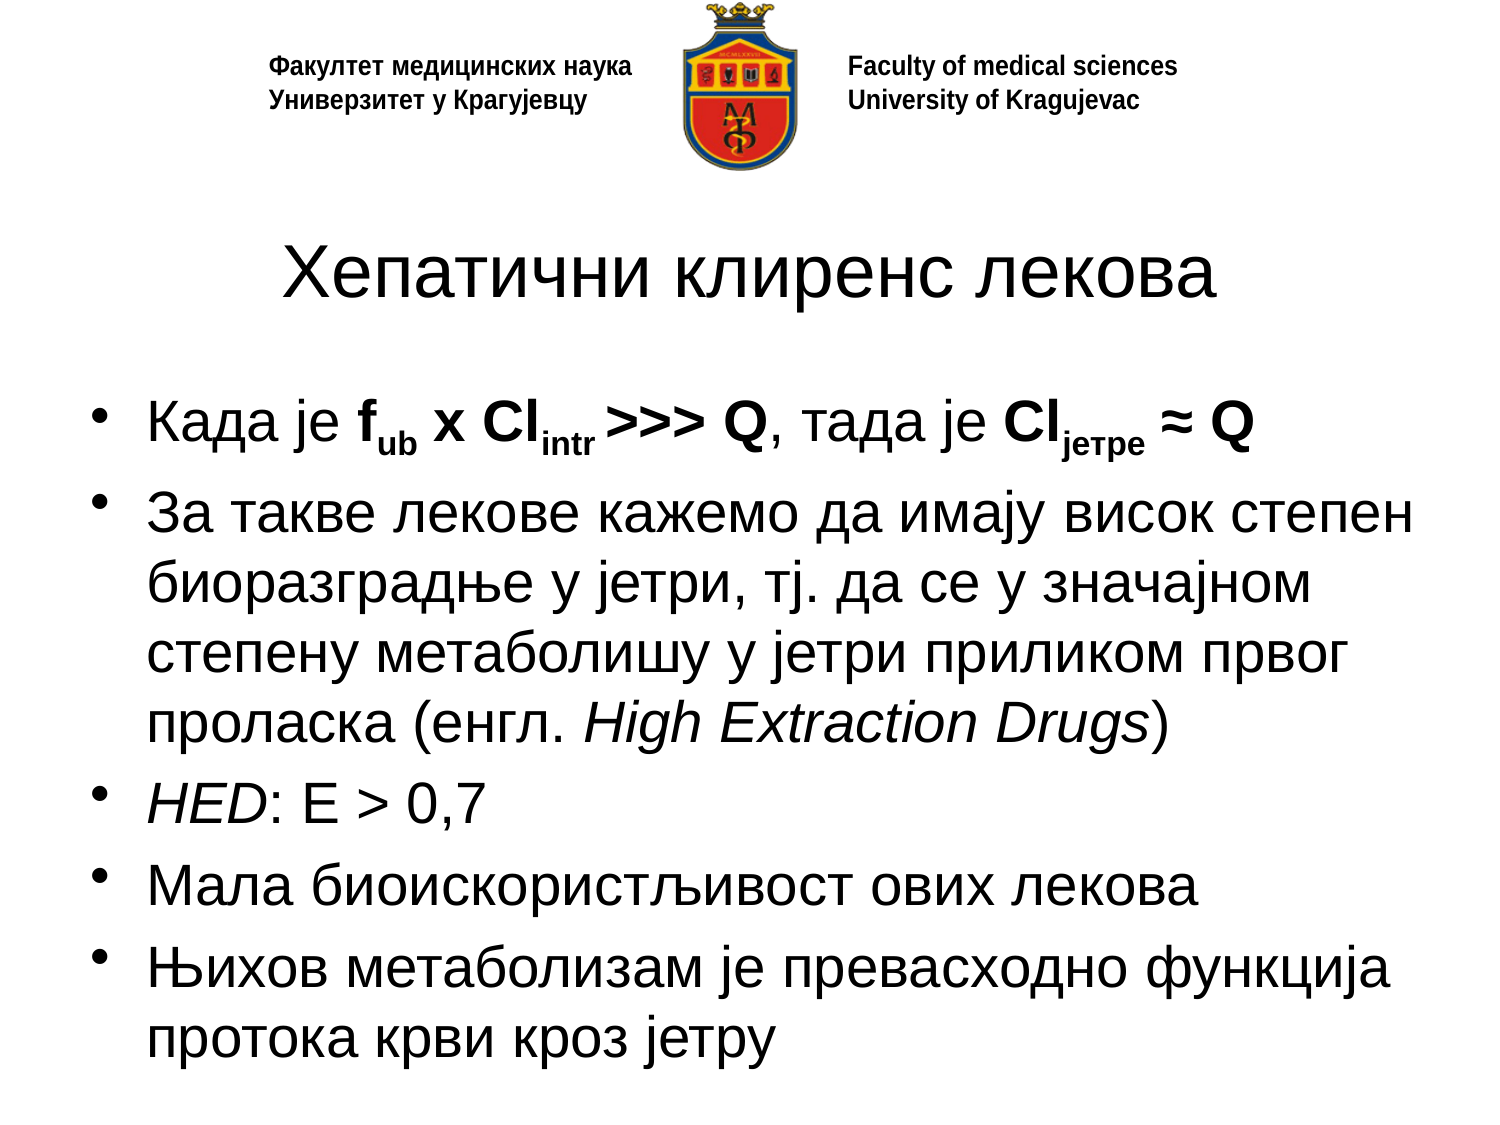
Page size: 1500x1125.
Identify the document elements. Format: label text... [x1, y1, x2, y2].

title Хепатични клиренс лекова [74, 173, 1426, 362]
list Када је fub x Clintr >>> Q, тада је Clјетре ≈ Q За такве лекове кажемо да имају висок степен биоразградње у јетри, тј. да се у значајном степену метаболишу у јетри приликом првог проласка (енгл. High Extraction Drugs) HED: E > 0,7 Мала биоискористљивост ових лекова Њихов метаболизам је превасходно функција протока крви кроз јетру [74, 374, 1459, 1118]
